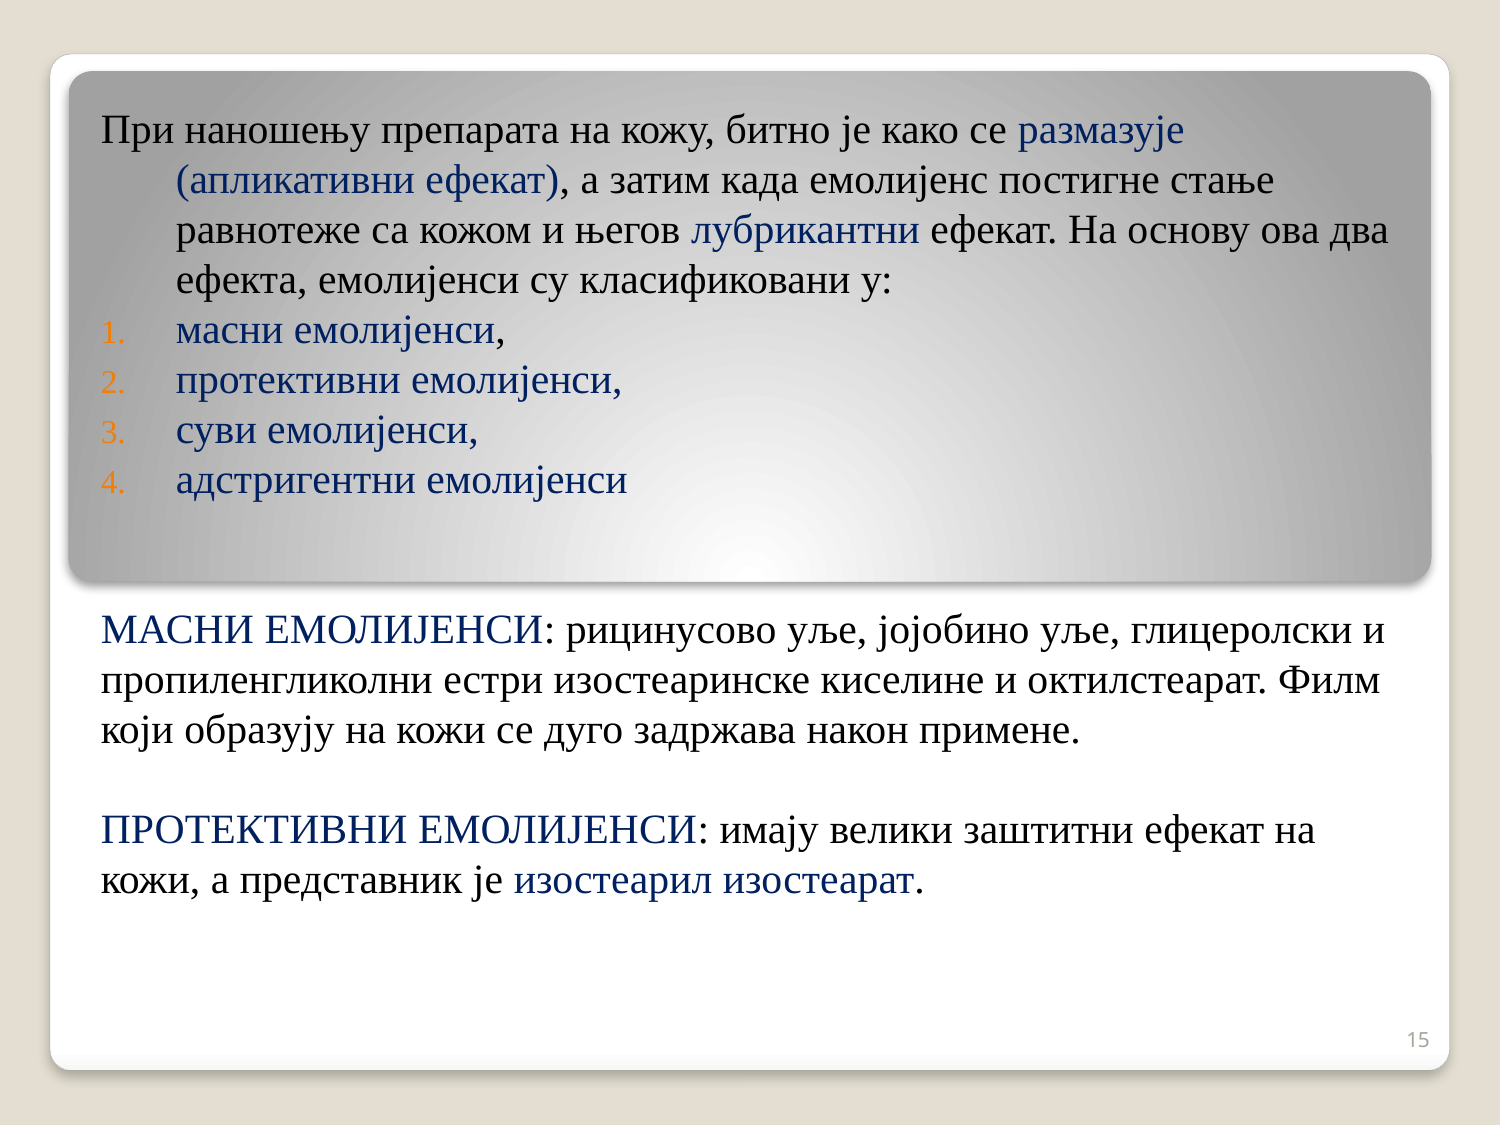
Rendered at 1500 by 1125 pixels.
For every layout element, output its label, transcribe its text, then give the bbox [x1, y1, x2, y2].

slide_number 15 [1369, 1002, 1445, 1063]
subtitle При наношењу препарата на кожу, битно је како се размазује (апликативни ефекат), а затим када емолијенс постигне стање равнотеже са кожом и његов лубрикантни ефекат. На основу ова два ефекта, емолијенси су класификовани у: масни емолијенси, протективни емолијенси, суви емолијенси, адстригентни емолијенси МАСНИ ЕМОЛИЈЕНСИ: рицинусово уље, јојобино уље, глицеролски и пропиленгликолни естри изостеаринске киселине и октилстеарат. Филм који образују на кожи се дуго задржава након примене. ПРОТЕКТИВНИ ЕМОЛИЈЕНСИ: имају велики заштитни ефекат на кожи, а представник је изостеарил изостеарат. [64, 101, 1412, 1059]
